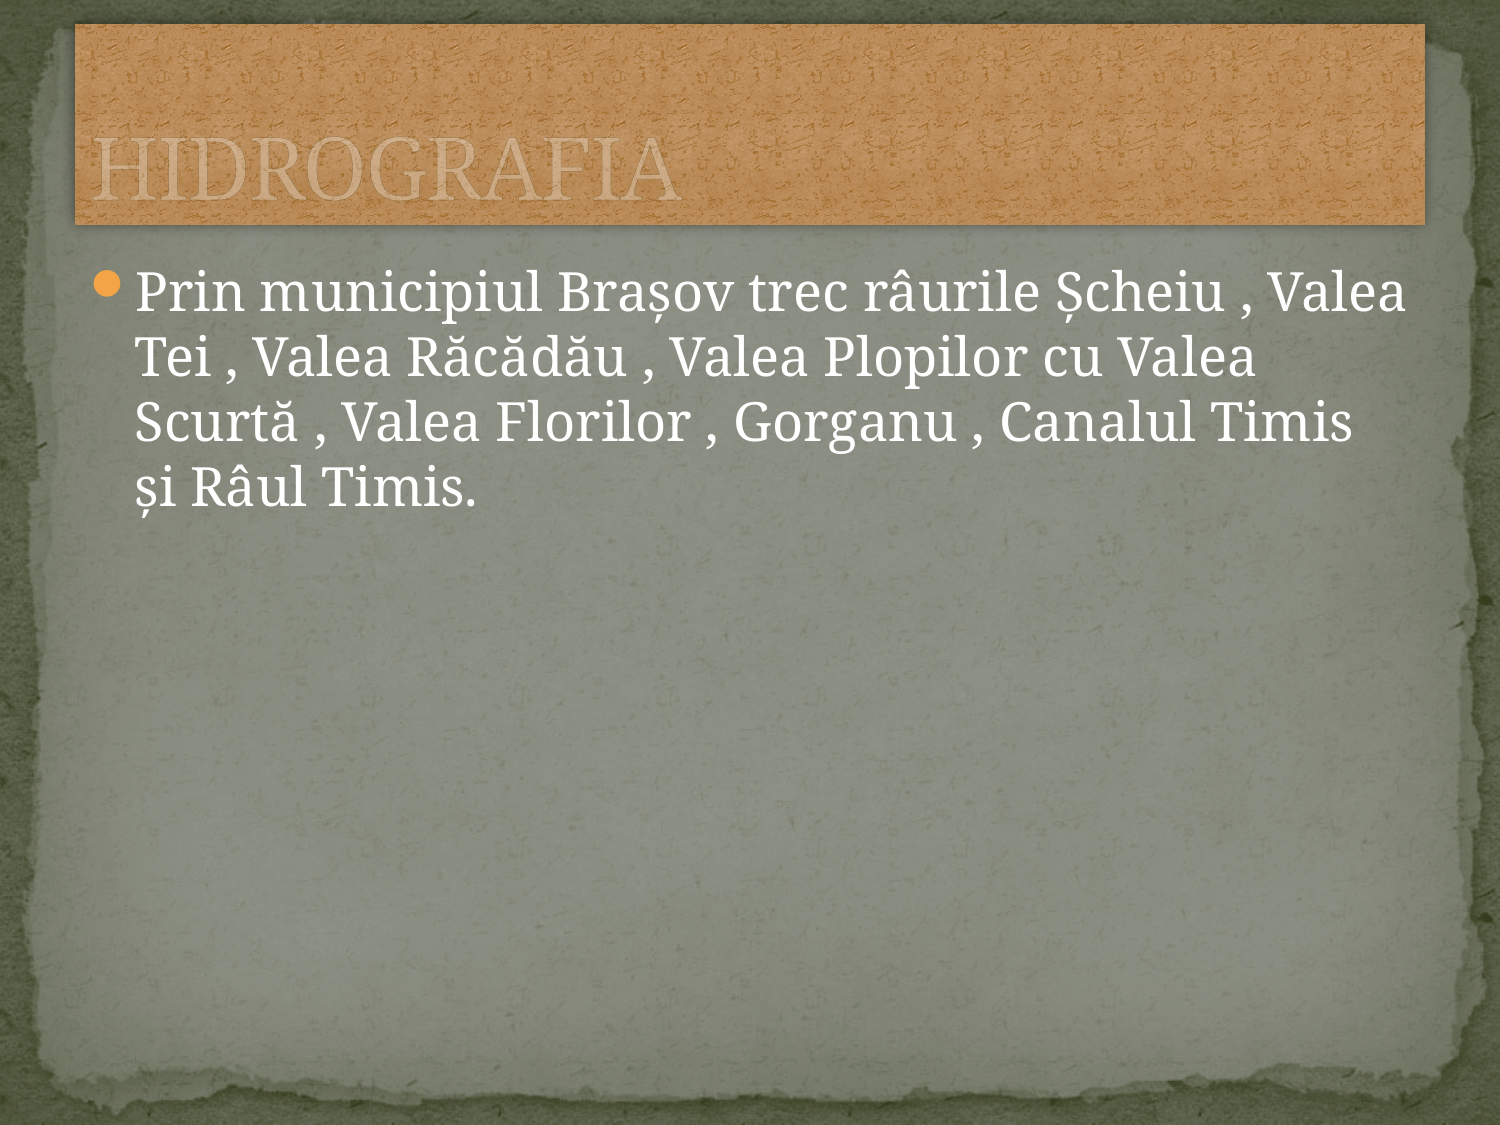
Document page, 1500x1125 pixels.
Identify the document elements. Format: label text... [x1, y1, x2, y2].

list Prin municipiul Brașov trec râurile Șcheiu , Valea Tei , Valea Răcădău , Valea Plopilor cu Valea Scurtă , Valea Florilor , Gorganu , Canalul Timis și Râul Timis. [75, 249, 1425, 1000]
title HIDROGRAFIA [74, 24, 1425, 225]
